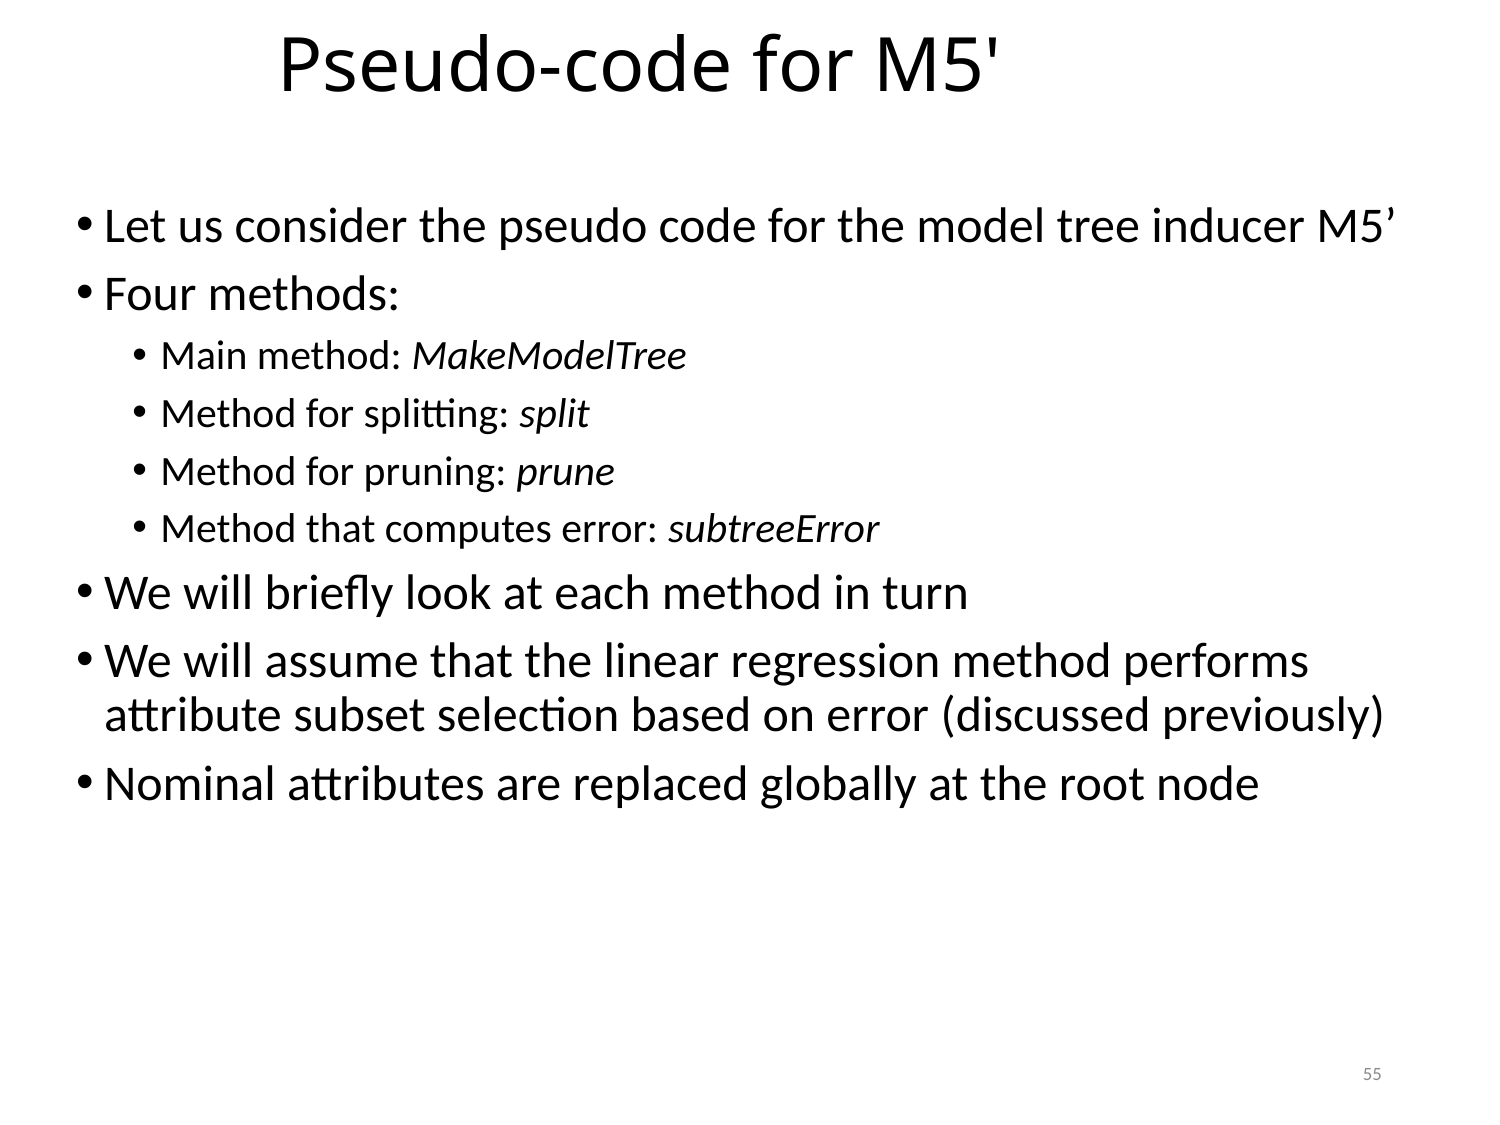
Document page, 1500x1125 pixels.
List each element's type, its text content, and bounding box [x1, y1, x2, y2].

slide_number 55 [1059, 1042, 1397, 1103]
title Pseudo-code for M5' [262, 0, 1500, 148]
list Let us consider the pseudo code for the model tree inducer M5’ Four methods: Main method: MakeModelTree Method for splitting: split Method for pruning: prune Method that computes error: subtreeError We will briefly look at each method in turn We will assume that the linear regression method performs attribute subset selection based on error (discussed previously) Nominal attributes are replaced globally at the root node [61, 191, 1444, 845]
